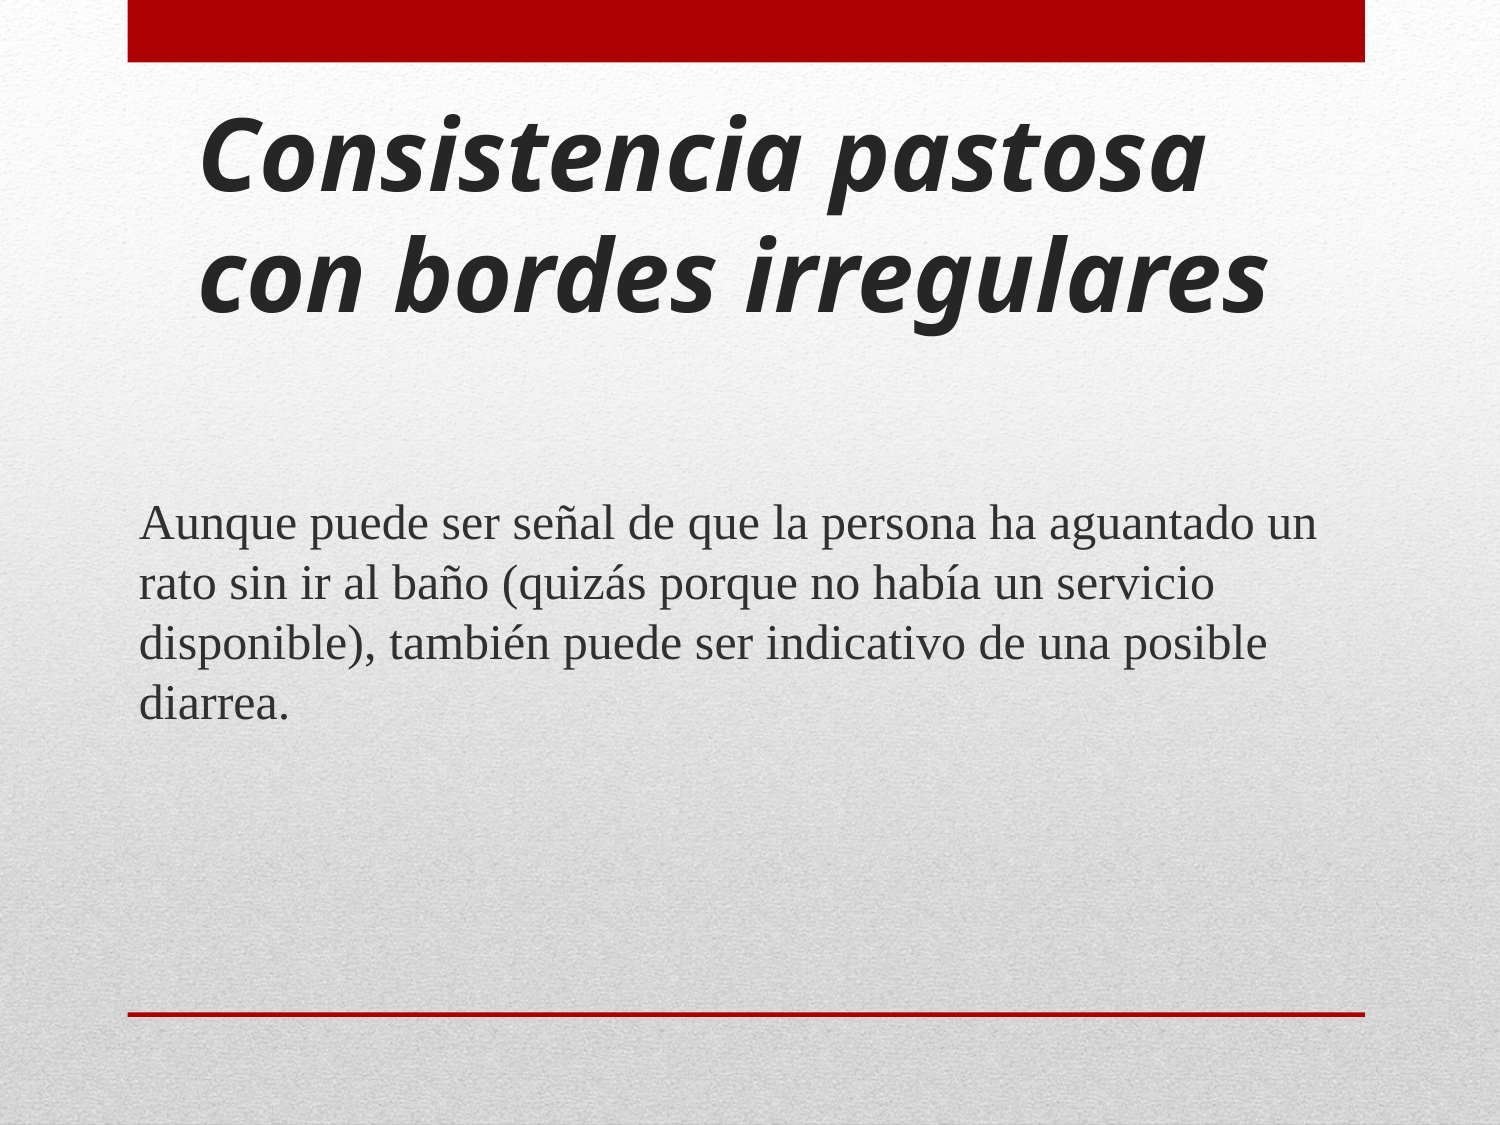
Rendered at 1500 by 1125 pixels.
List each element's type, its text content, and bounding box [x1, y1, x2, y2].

list Aunque puede ser señal de que la persona ha aguantado un rato sin ir al baño (quizás porque no había un servicio disponible), también puede ser indicativo de una posible diarrea. [123, 290, 1362, 929]
title Consistencia pastosa con bordes irregulares [183, 78, 1296, 290]
